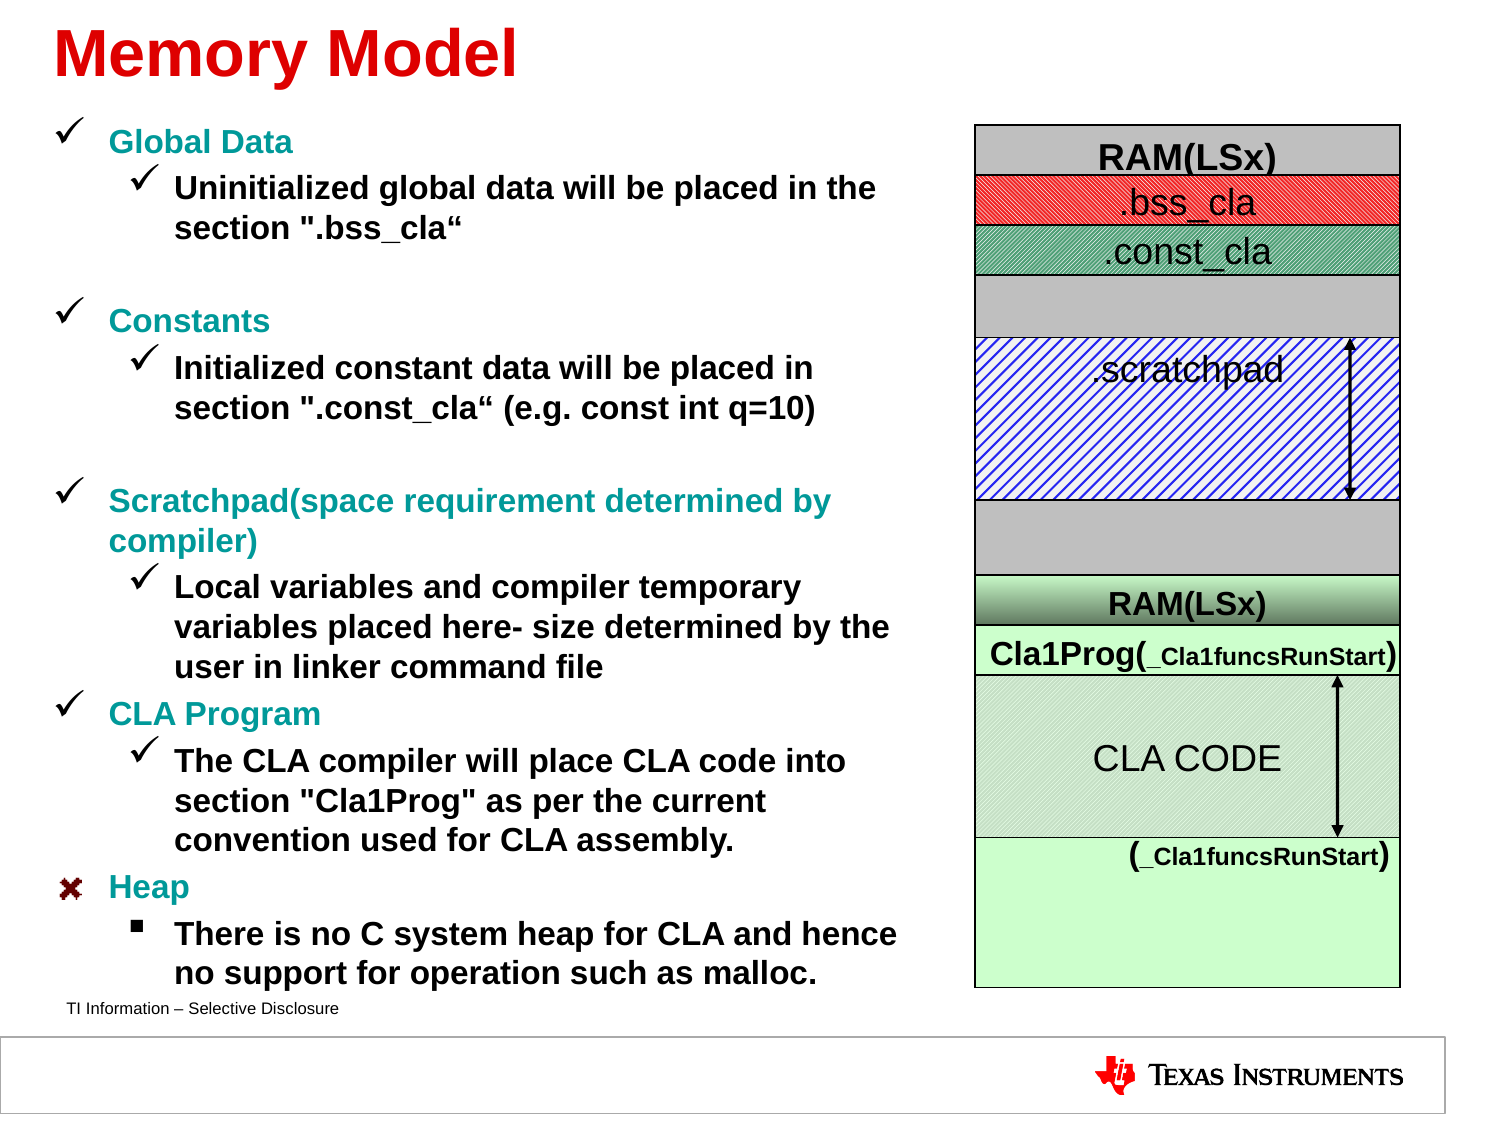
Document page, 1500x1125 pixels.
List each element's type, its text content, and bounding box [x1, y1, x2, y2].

text_box Global Data Uninitialized global data will be placed in the section ".bss_cla“ Constants Initialized constant data will be placed in section ".const_cla“ (e.g. const int q=10) Scratchpad(space requirement determined by compiler) Local variables and compiler temporary variables placed here- size determined by the user in linker command file CLA Program The CLA compiler will place CLA code into section "Cla1Prog" as per the current convention used for CLA assembly. Heap There is no C system heap for CLA and hence no support for operation such as malloc. [37, 112, 936, 1005]
picture [1095, 1056, 1403, 1095]
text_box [974, 508, 1401, 576]
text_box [974, 124, 1401, 337]
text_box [974, 337, 1401, 501]
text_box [974, 583, 1401, 988]
picture [52, 870, 82, 900]
title Memory Model [37, 23, 1426, 90]
